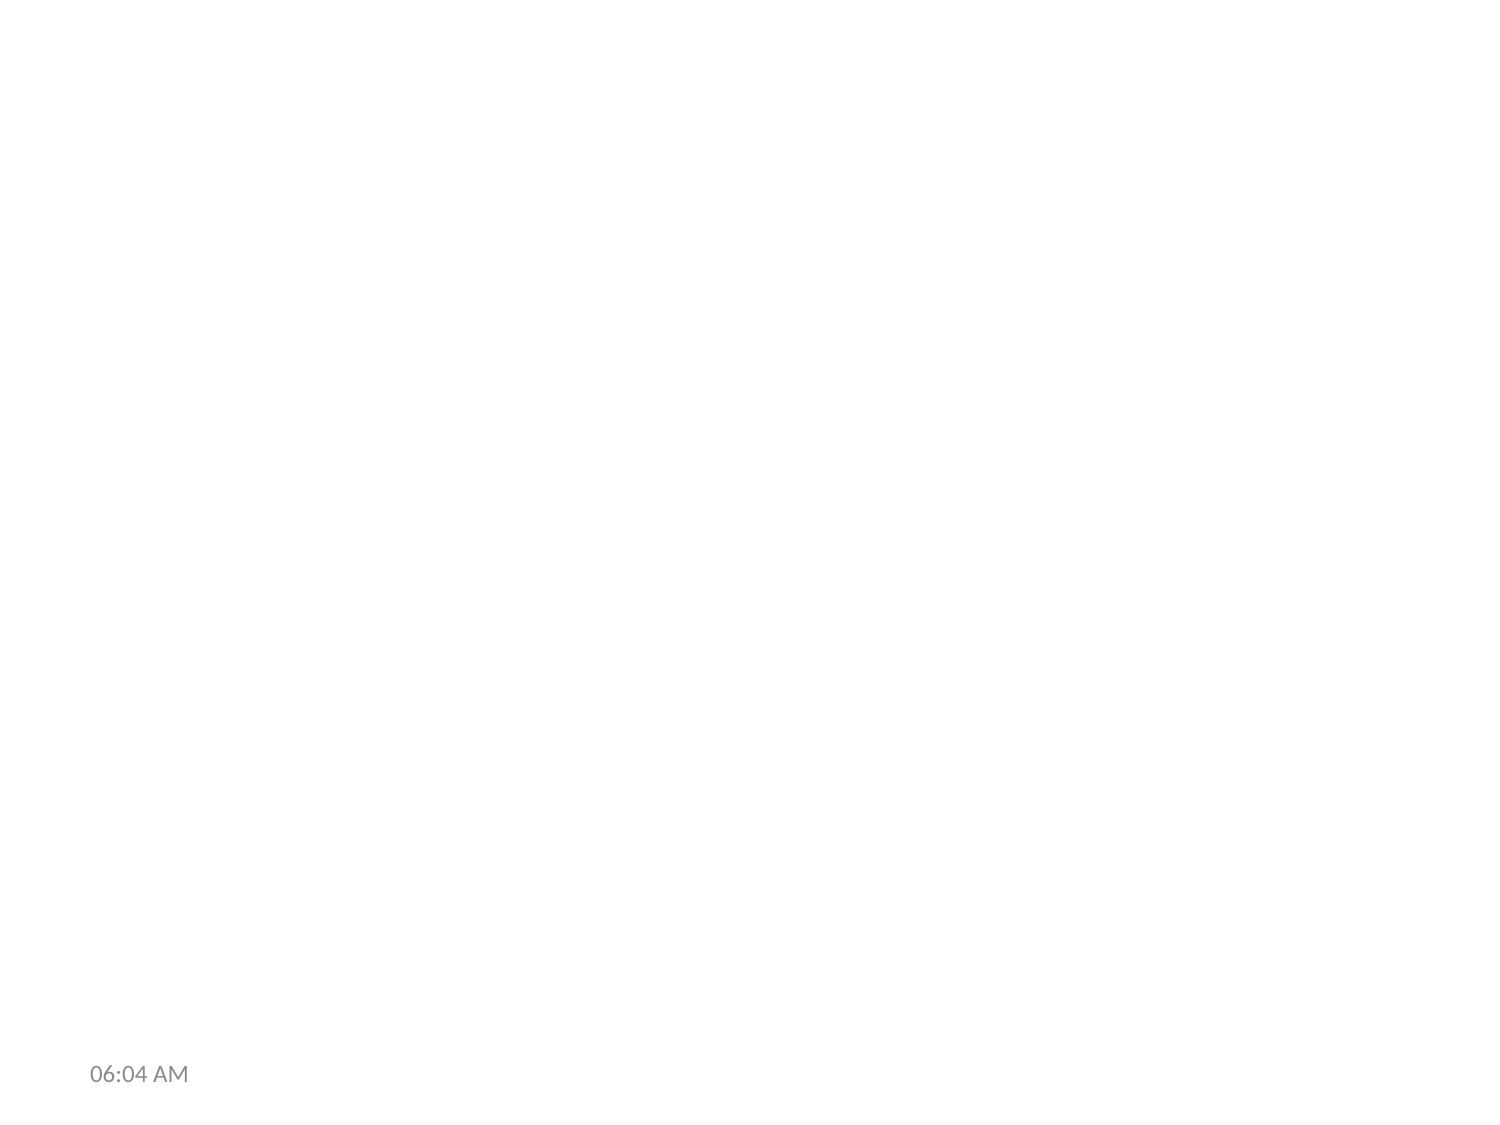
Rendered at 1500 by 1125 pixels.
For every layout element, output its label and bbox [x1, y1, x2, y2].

slide_number [75, 1042, 425, 1103]
